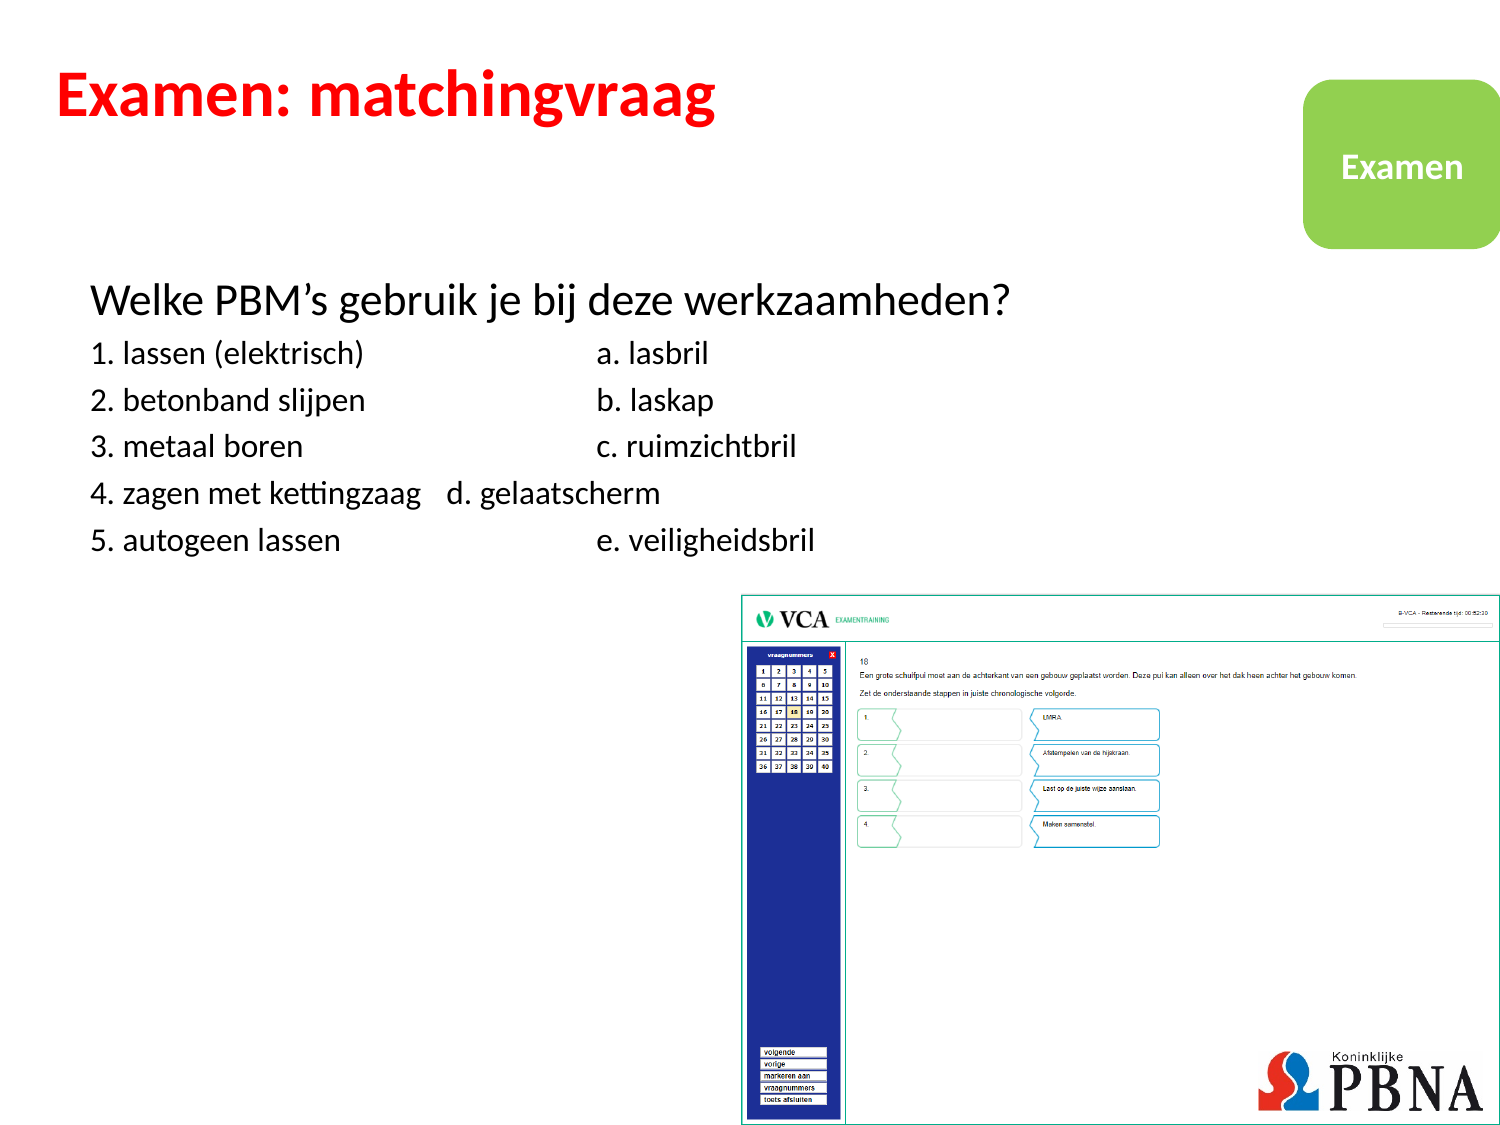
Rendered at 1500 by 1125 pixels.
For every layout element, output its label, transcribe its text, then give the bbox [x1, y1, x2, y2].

title Examen: matchingvraag [41, 42, 1392, 231]
list Welke PBM’s gebruik je bij deze werkzaamheden? 1. lassen (elektrisch) a. lasbril 2. betonband slijpen b. laskap 3. metaal boren c. ruimzichtbril 4. zagen met kettingzaag d. gelaatscherm 5. autogeen lassen e. veiligheidsbril [75, 262, 1425, 1005]
text_box Examen [1303, 79, 1500, 250]
picture [741, 593, 1500, 1125]
